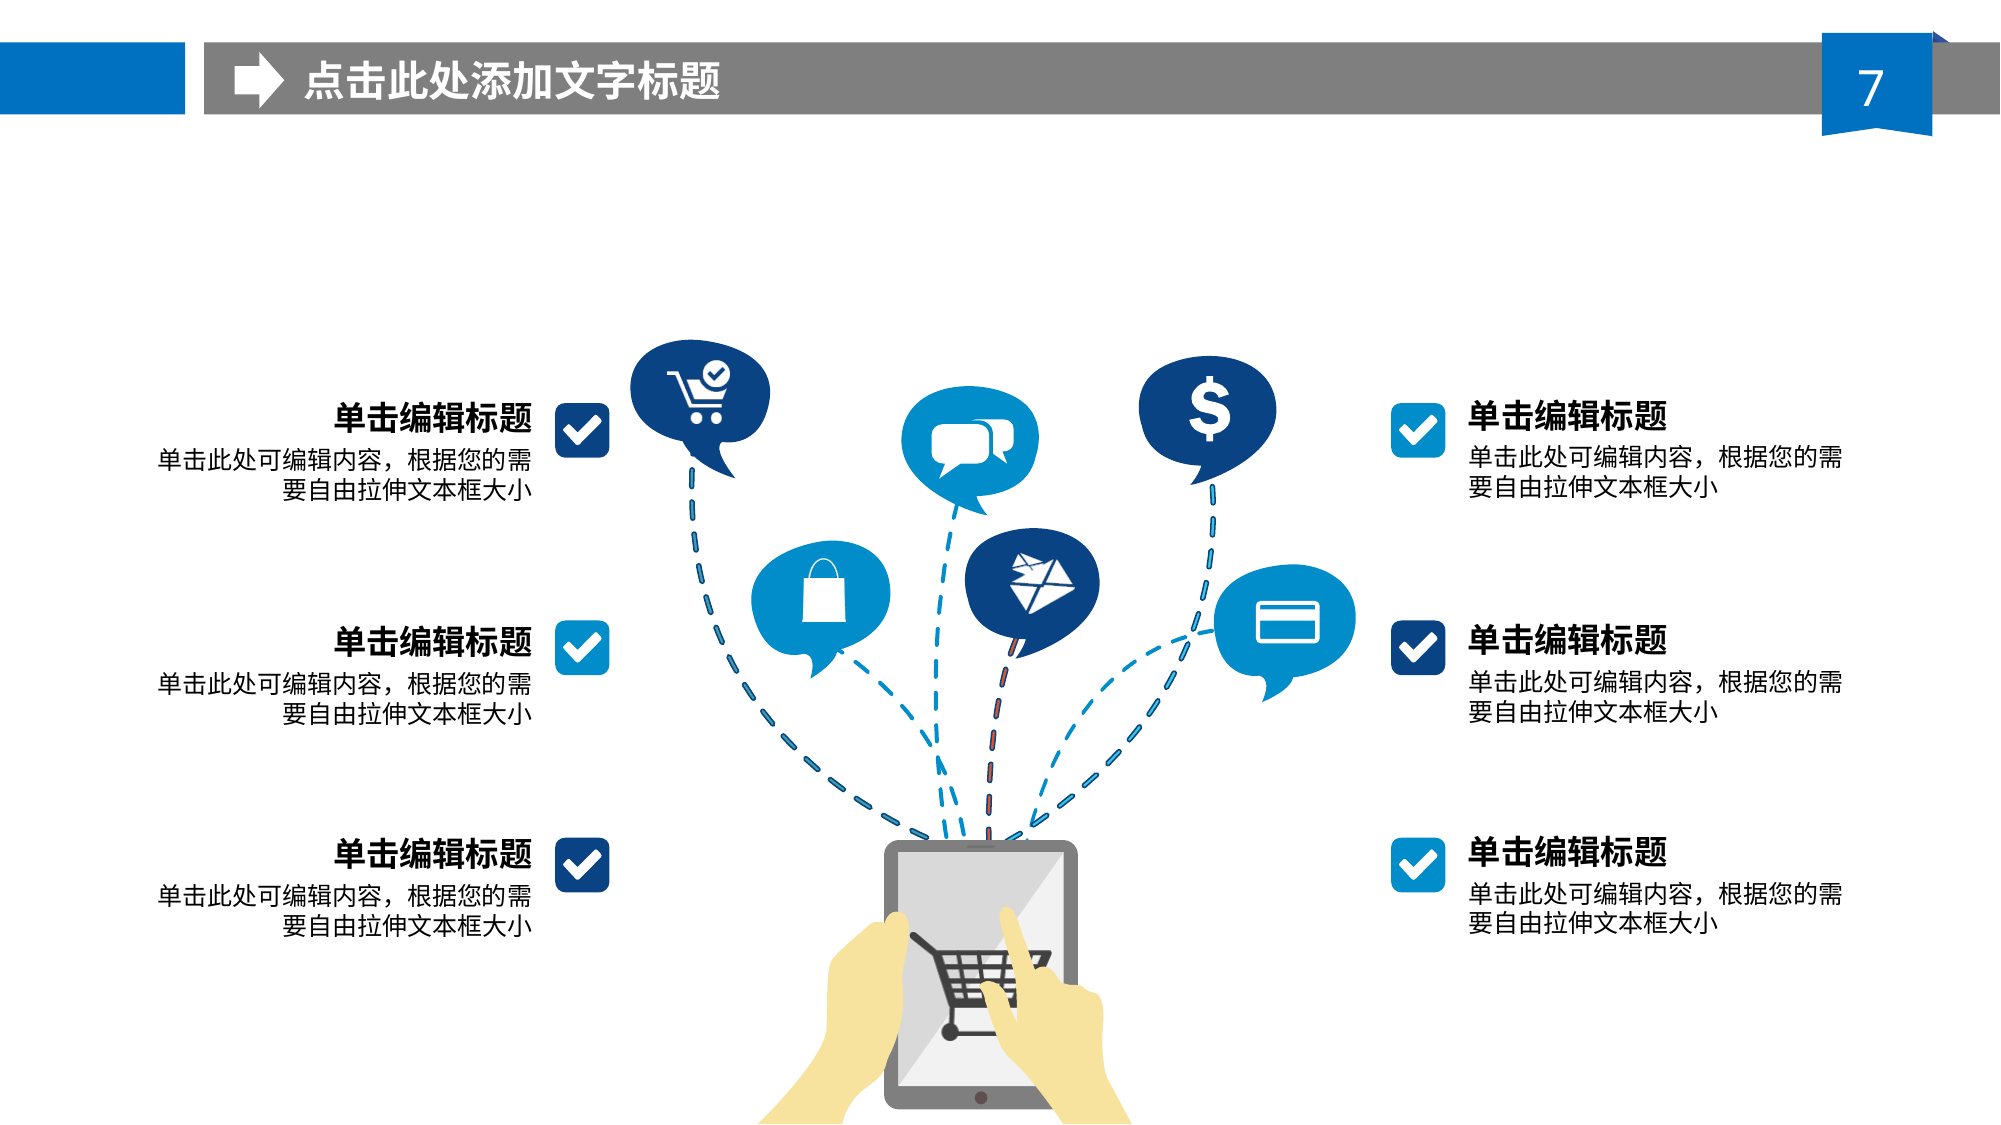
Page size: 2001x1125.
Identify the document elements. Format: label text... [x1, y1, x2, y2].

text_box [986, 794, 992, 816]
text_box [1122, 659, 1137, 673]
text_box [555, 403, 610, 458]
text_box [940, 563, 947, 584]
text_box [1210, 516, 1216, 537]
picture [803, 579, 845, 621]
text_box [1005, 831, 1023, 840]
text_box [1191, 611, 1201, 631]
text_box [951, 505, 959, 520]
text_box [555, 620, 610, 676]
text_box [1029, 807, 1038, 828]
text_box [555, 837, 610, 893]
text_box [1057, 794, 1075, 809]
text_box [899, 1049, 1035, 1087]
text_box [1039, 778, 1048, 797]
text_box [986, 827, 991, 840]
text_box [1000, 667, 1008, 687]
text_box [1147, 698, 1160, 717]
text_box 单击编辑标题 [1467, 619, 1852, 660]
text_box [1138, 355, 1277, 485]
text_box 点击此处添加文字标题 [288, 47, 753, 112]
text_box [900, 703, 914, 721]
text_box [692, 532, 699, 552]
text_box [1082, 773, 1099, 788]
text_box [689, 467, 695, 489]
text_box [727, 654, 739, 673]
text_box [964, 528, 1100, 659]
text_box [234, 52, 285, 109]
text_box [828, 777, 846, 792]
text_box [884, 840, 1078, 985]
text_box 单击编辑标题 [1467, 830, 1852, 871]
text_box [1164, 671, 1177, 690]
text_box [935, 755, 942, 776]
text_box [1127, 725, 1142, 742]
text_box [1050, 750, 1061, 768]
text_box [934, 723, 939, 744]
text_box [990, 730, 996, 751]
text_box [757, 911, 909, 1125]
text_box [1821, 32, 1933, 136]
text_box [1255, 600, 1320, 644]
text_box [1170, 635, 1188, 644]
text_box 单击此处可编辑内容，根据您的需要自由拉伸文本框大小 [149, 444, 533, 505]
text_box [781, 733, 797, 750]
text_box 单击此处可编辑内容，根据您的需要自由拉伸文本框大小 [1468, 441, 1852, 502]
text_box [1189, 376, 1231, 442]
picture [667, 360, 731, 425]
text_box [933, 658, 939, 679]
text_box [898, 852, 1064, 931]
text_box [1002, 976, 1132, 1125]
text_box 单击编辑标题 [149, 833, 533, 874]
text_box [1100, 677, 1115, 692]
text_box [853, 659, 870, 674]
text_box [898, 1007, 925, 1087]
text_box 单击编辑标题 [149, 397, 533, 438]
text_box 单击此处可编辑内容，根据您的需要自由拉伸文本框大小 [1468, 878, 1852, 939]
text_box 单击此处可编辑内容，根据您的需要自由拉伸文本框大小 [149, 668, 533, 729]
text_box [714, 625, 725, 645]
text_box [994, 698, 1001, 719]
text_box [884, 1037, 1052, 1110]
text_box [1106, 749, 1121, 766]
text_box [881, 813, 900, 826]
text_box [204, 42, 1821, 115]
text_box [704, 595, 713, 615]
text_box [1200, 580, 1209, 601]
text_box [804, 756, 820, 772]
text_box 单击编辑标题 [149, 621, 533, 662]
text_box [931, 424, 990, 479]
text_box 单击此处可编辑内容，根据您的需要自由拉伸文本框大小 [149, 880, 533, 941]
text_box [942, 819, 949, 839]
text_box [919, 729, 933, 748]
text_box [690, 500, 695, 521]
text_box [742, 682, 756, 701]
text_box [1933, 42, 2000, 115]
text_box [1391, 403, 1446, 458]
text_box [974, 1091, 988, 1105]
text_box [1391, 620, 1446, 676]
text_box 7 [1822, 49, 1933, 193]
text_box [949, 786, 959, 806]
text_box [937, 594, 943, 615]
text_box 单击此处可编辑内容，根据您的需要自由拉伸文本框大小 [1468, 666, 1852, 727]
text_box [938, 787, 945, 808]
picture [1010, 553, 1076, 615]
text_box [751, 540, 891, 679]
text_box [1145, 645, 1162, 656]
text_box [1197, 628, 1214, 636]
text_box [945, 531, 953, 552]
text_box [837, 649, 845, 655]
text_box [934, 626, 940, 648]
text_box [1210, 484, 1216, 505]
text_box [1207, 548, 1214, 569]
text_box [933, 690, 938, 711]
text_box [1081, 699, 1094, 715]
text_box [940, 758, 948, 776]
text_box [1018, 854, 1064, 983]
text_box [878, 680, 894, 696]
text_box [999, 906, 1022, 930]
text_box [760, 709, 775, 726]
text_box [1932, 31, 1949, 42]
text_box [630, 339, 771, 479]
text_box [1008, 639, 1019, 656]
text_box [987, 762, 993, 783]
text_box [1391, 837, 1446, 893]
picture [909, 931, 1052, 1042]
text_box [971, 419, 1014, 464]
text_box [1064, 723, 1076, 741]
text_box [1031, 813, 1049, 827]
text_box [1179, 641, 1190, 661]
text_box 单击编辑标题 [1467, 395, 1852, 436]
text_box [1213, 564, 1356, 703]
text_box [696, 563, 705, 584]
text_box [854, 796, 872, 810]
text_box [910, 828, 929, 840]
text_box [0, 42, 186, 115]
text_box [901, 386, 1039, 516]
text_box [958, 816, 966, 837]
